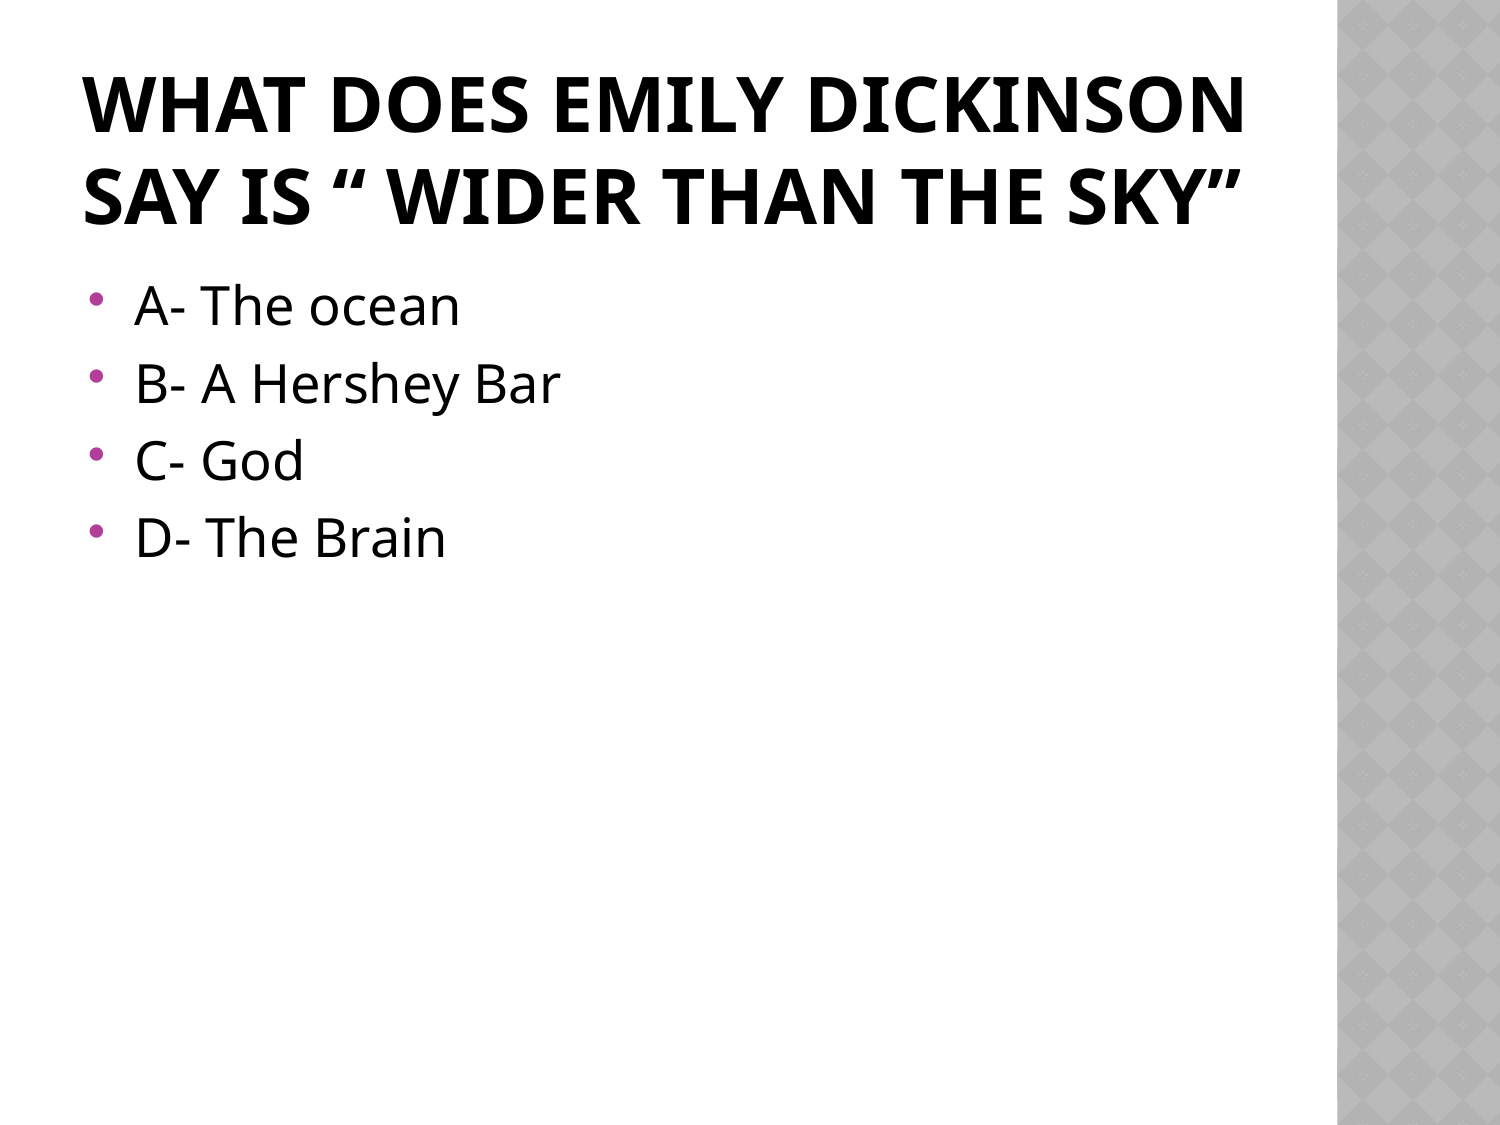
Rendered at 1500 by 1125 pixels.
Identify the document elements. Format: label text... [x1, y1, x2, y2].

list A- The ocean B- A Hershey Bar C- God D- The Brain [75, 264, 1263, 1059]
title What does Emily Dickinson say is “ Wider than the Sky” [75, 52, 1263, 240]
